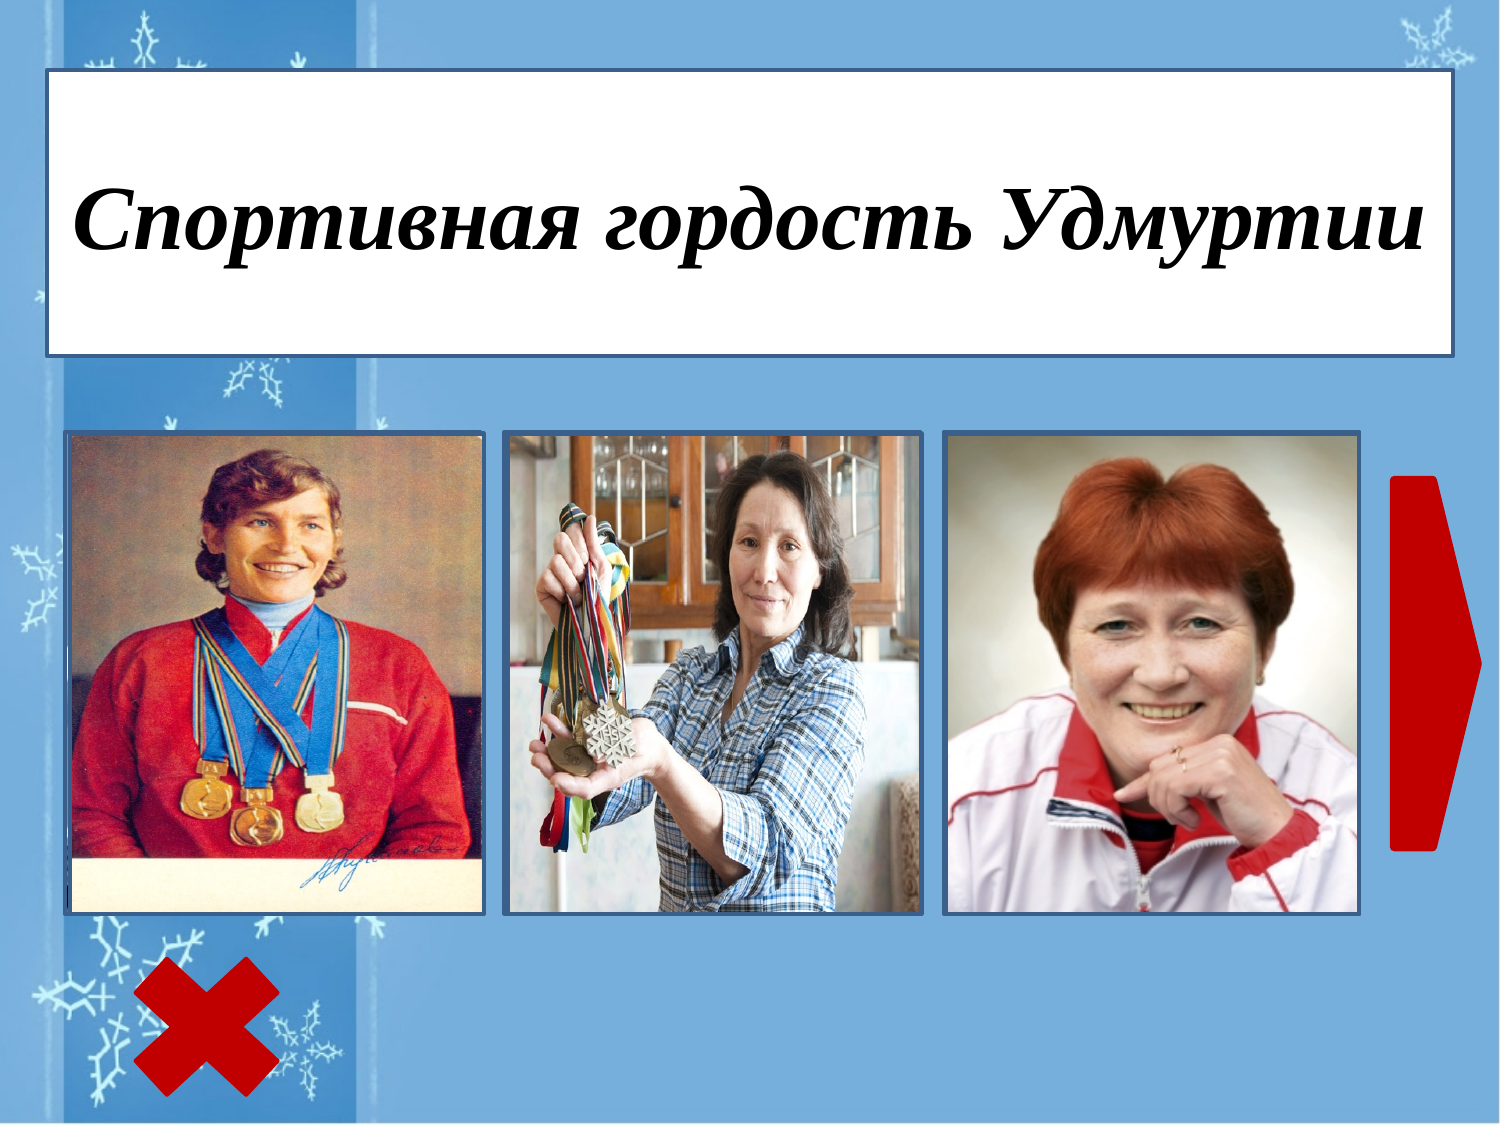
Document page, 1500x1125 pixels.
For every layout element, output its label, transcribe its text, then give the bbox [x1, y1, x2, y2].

picture [0, 0, 1500, 1125]
text_box [133, 956, 280, 1097]
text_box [70, 433, 1360, 915]
text_box [1392, 478, 1480, 849]
text_box Спортивная гордость Удмуртии [45, 68, 1455, 358]
